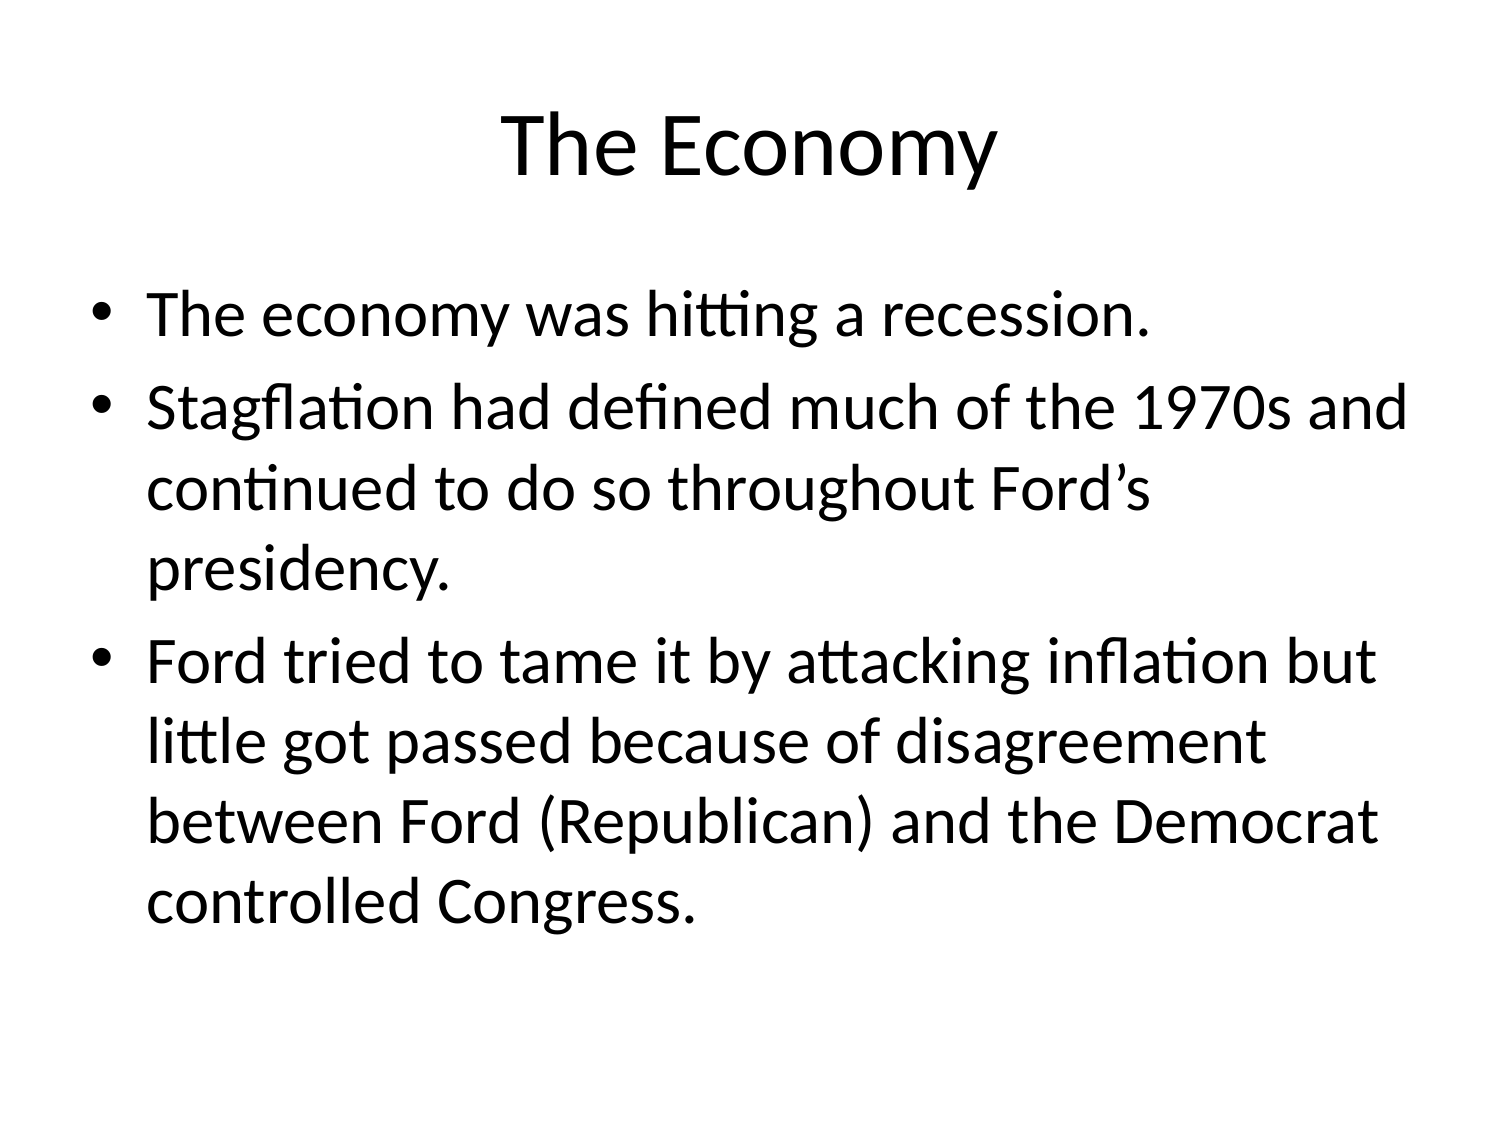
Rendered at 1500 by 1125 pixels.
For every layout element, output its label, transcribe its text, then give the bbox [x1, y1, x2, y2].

list The economy was hitting a recession. Stagflation had defined much of the 1970s and continued to do so throughout Ford’s presidency. Ford tried to tame it by attacking inflation but little got passed because of disagreement between Ford (Republican) and the Democrat controlled Congress. [75, 262, 1425, 1005]
title The Economy [75, 45, 1425, 233]
